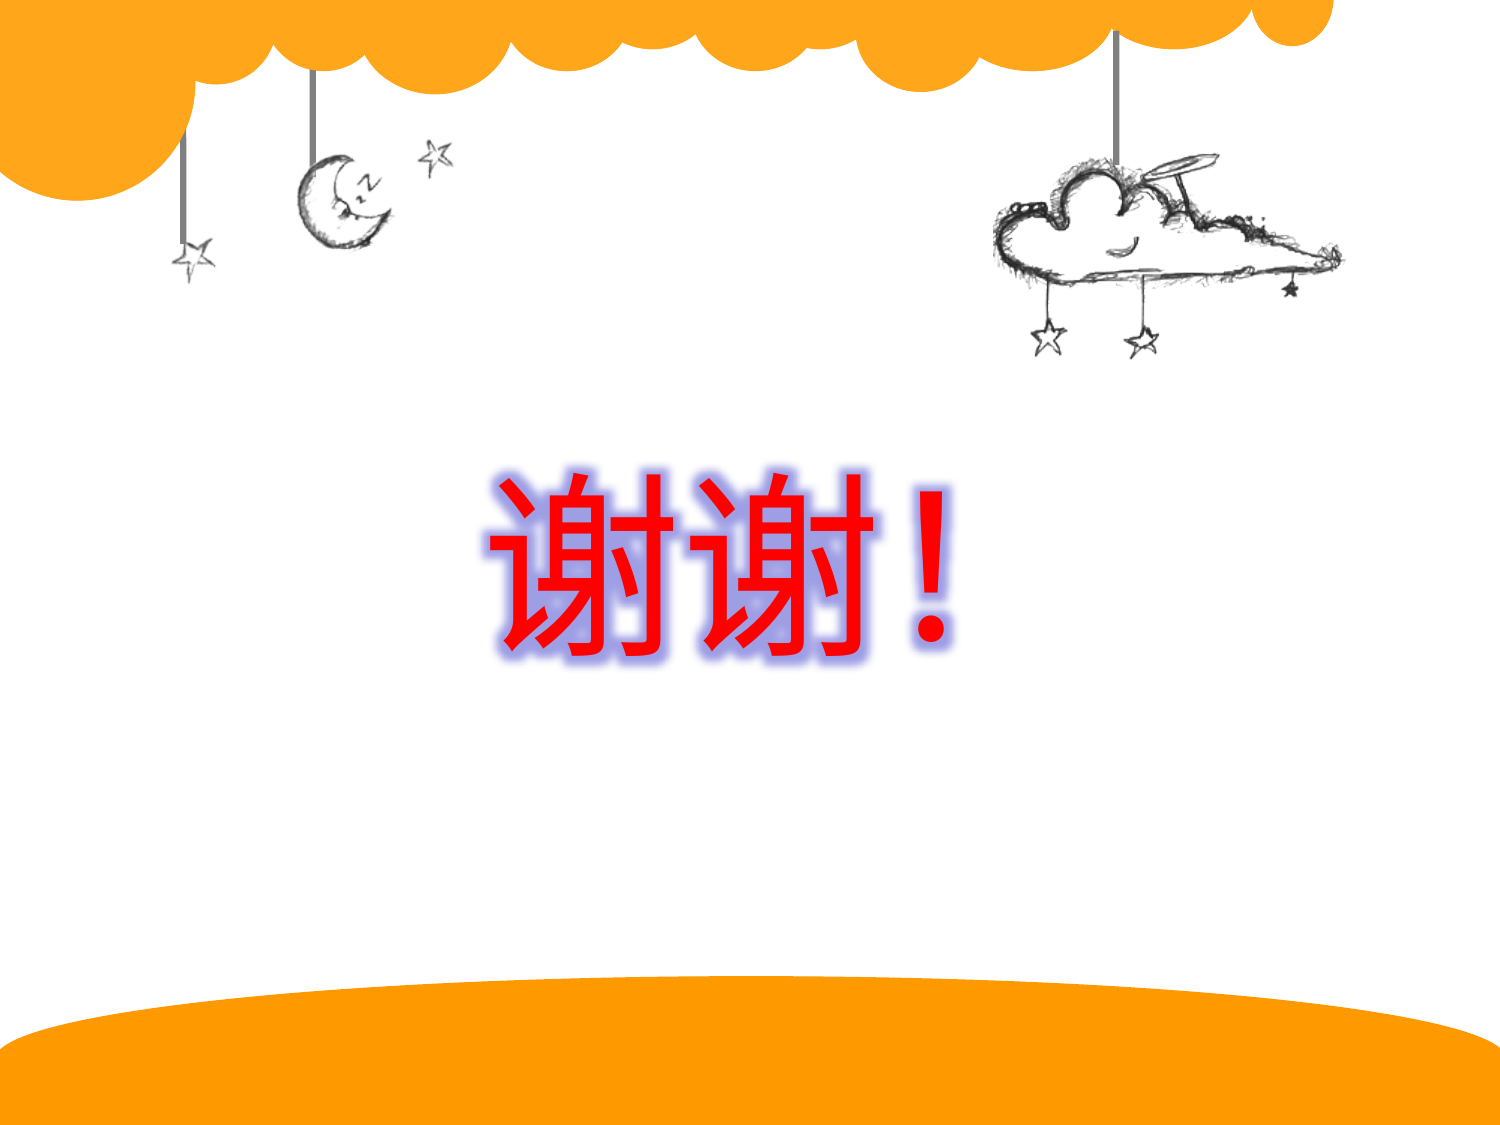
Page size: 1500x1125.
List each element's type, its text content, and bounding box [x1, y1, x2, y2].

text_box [946, 78, 1381, 389]
picture [163, 253, 350, 313]
text_box 谢谢！ [500, 467, 1433, 657]
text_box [0, 0, 1334, 201]
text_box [111, 210, 561, 253]
text_box [0, 976, 1500, 1125]
